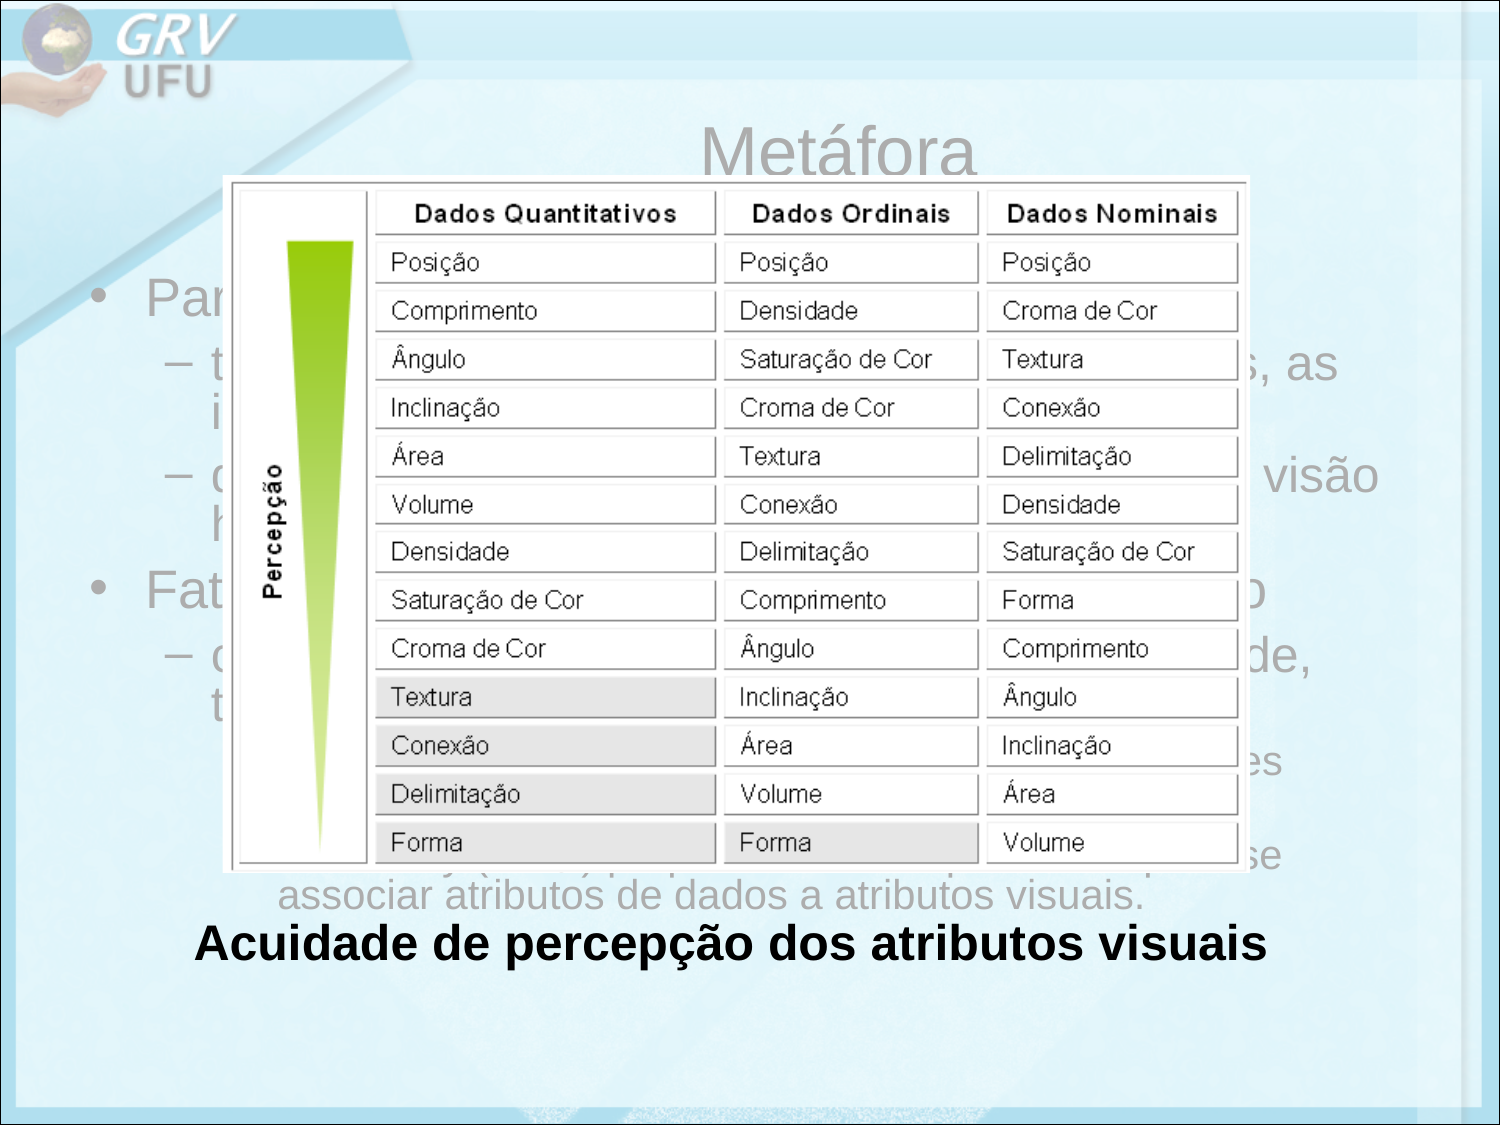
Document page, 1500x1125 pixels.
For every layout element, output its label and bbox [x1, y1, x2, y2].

text_box [0, 0, 1500, 1125]
